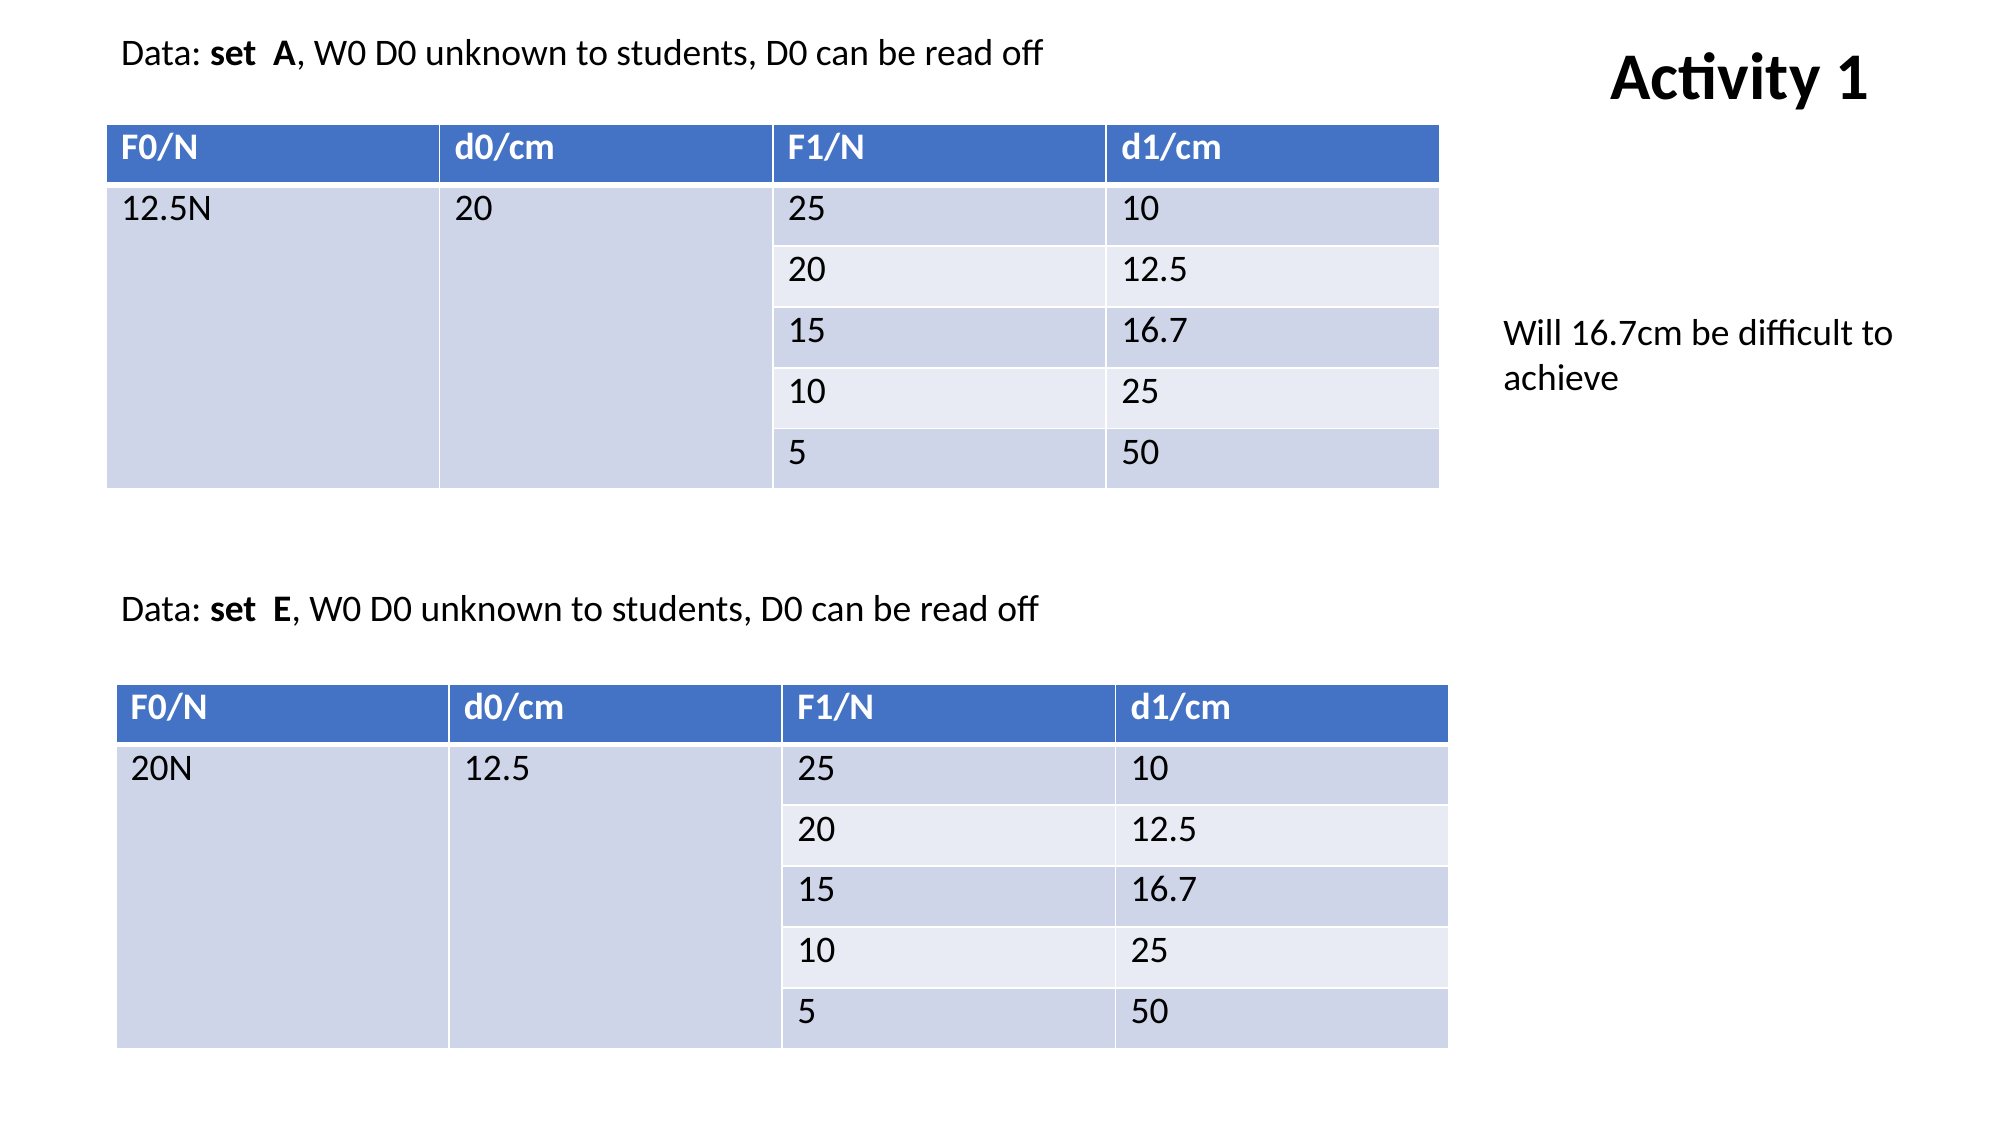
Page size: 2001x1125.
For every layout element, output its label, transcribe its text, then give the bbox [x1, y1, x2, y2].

table_header d0/cm [450, 685, 781, 742]
table_cell 16.7 [1116, 867, 1448, 926]
table_cell 5 [774, 429, 1105, 488]
table_header d1/cm [1116, 685, 1448, 742]
table_cell 25 [774, 188, 1105, 245]
table_cell 15 [783, 867, 1115, 926]
table_cell 20 [774, 247, 1105, 306]
table_cell 12.5 [1107, 247, 1439, 306]
table_cell 12.5 [450, 747, 781, 1048]
table_header d1/cm [1107, 125, 1439, 182]
text_box Activity 1 [1595, 25, 1917, 121]
table_cell 12.5 [1116, 806, 1448, 865]
table_cell 10 [1116, 747, 1448, 804]
text_box Data: set E, W0 D0 unknown to students, D0 can be read off [106, 576, 1074, 637]
table_cell 25 [783, 747, 1115, 804]
table_cell 20N [117, 747, 448, 1048]
table_cell 50 [1116, 989, 1448, 1048]
table_header d0/cm [440, 125, 772, 182]
table_cell 50 [1107, 429, 1439, 488]
table_header F1/N [774, 125, 1105, 182]
text_box Will 16.7cm be difficult to achieve [1488, 300, 1917, 406]
table_cell 5 [783, 989, 1115, 1048]
table_header F0/N [107, 125, 439, 182]
table_cell 25 [1116, 928, 1448, 987]
table_header F0/N [117, 685, 448, 742]
text_box Data: set A, W0 D0 unknown to students, D0 can be read off [106, 20, 1074, 81]
table_cell 25 [1107, 369, 1439, 428]
table_cell 10 [783, 928, 1115, 987]
table_cell 20 [440, 188, 772, 488]
table_cell 10 [774, 369, 1105, 428]
table_cell 16.7 [1107, 308, 1439, 367]
table_cell 12.5N [107, 188, 439, 488]
table_cell 20 [783, 806, 1115, 865]
table_cell 15 [774, 308, 1105, 367]
table_header F1/N [783, 685, 1115, 742]
table_cell 10 [1107, 188, 1439, 245]
